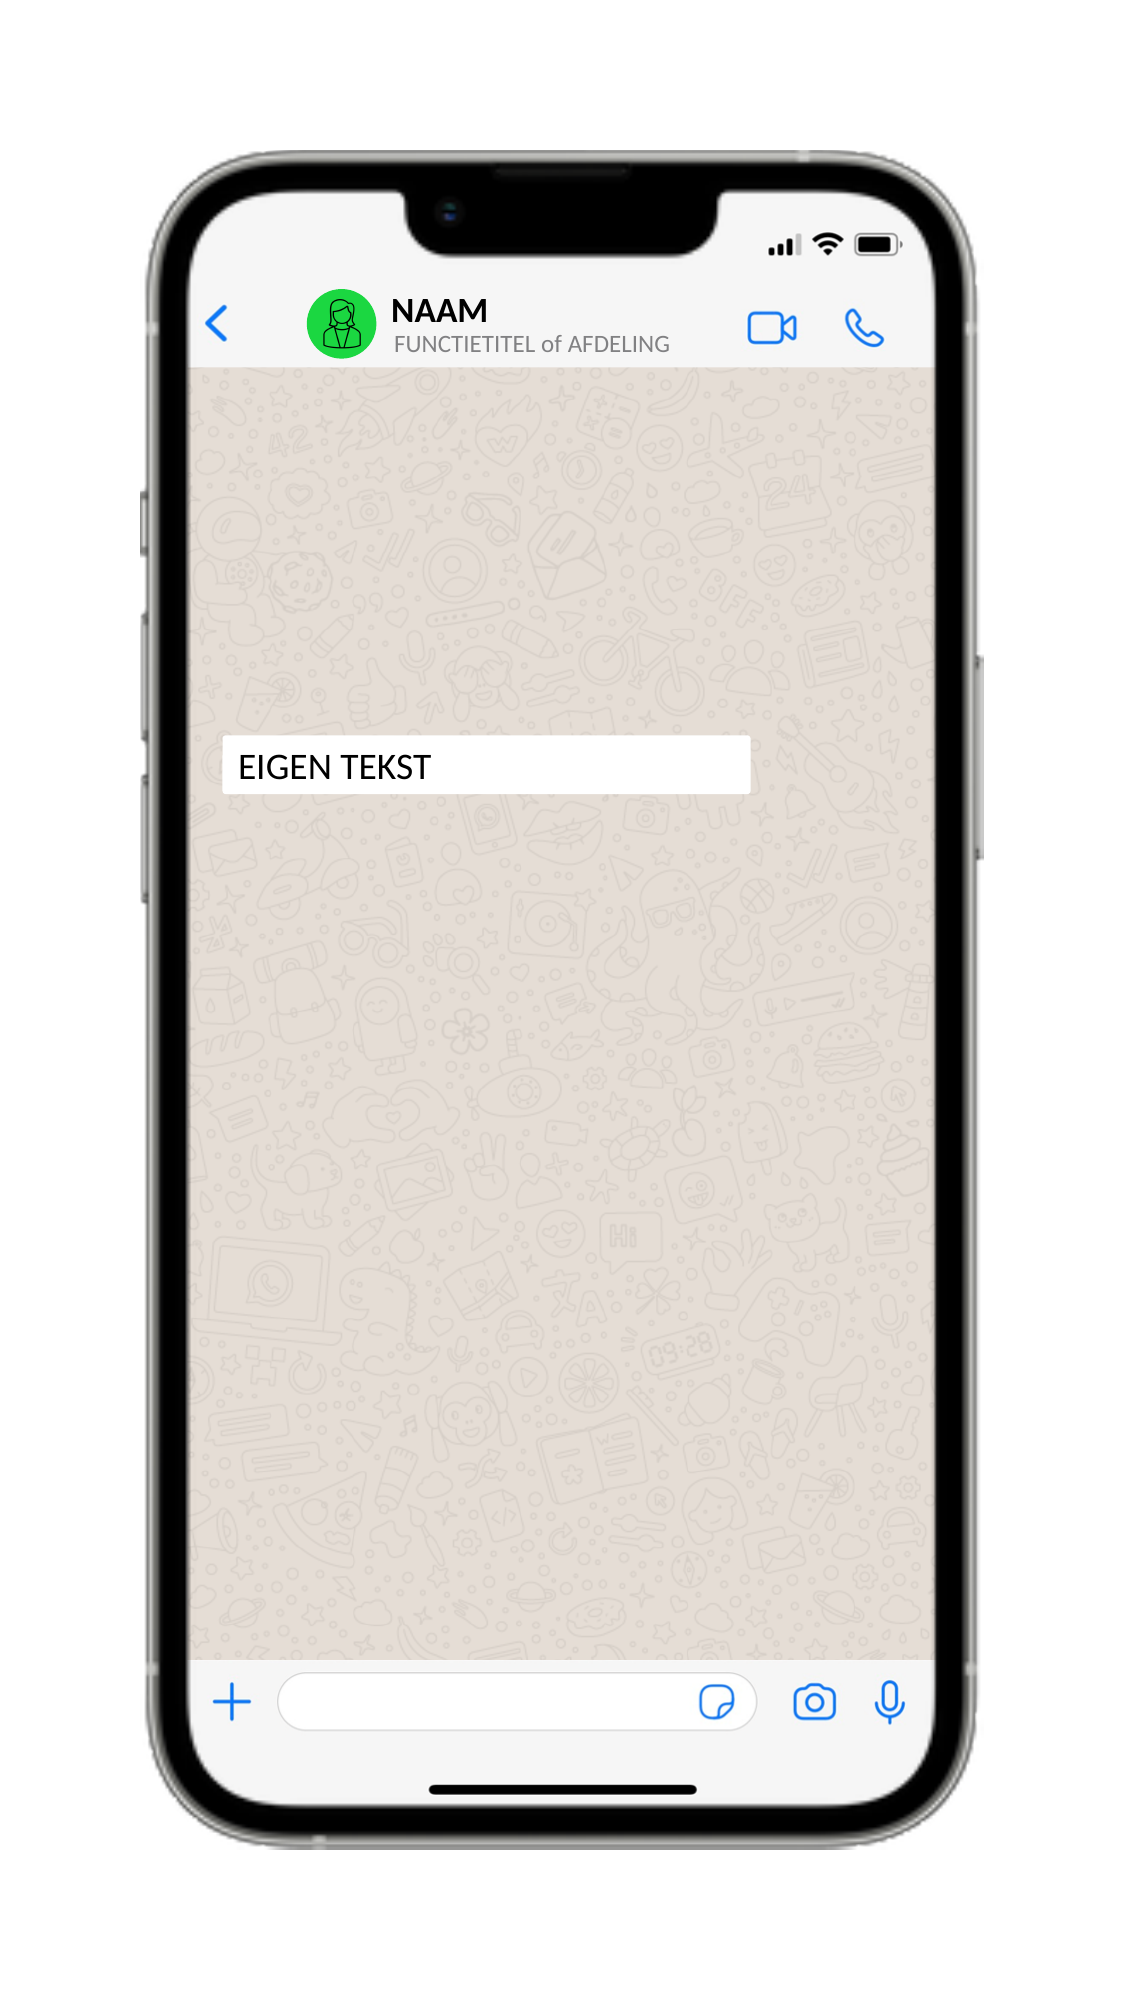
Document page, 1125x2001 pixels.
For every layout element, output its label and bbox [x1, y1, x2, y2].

picture [140, 150, 985, 1850]
